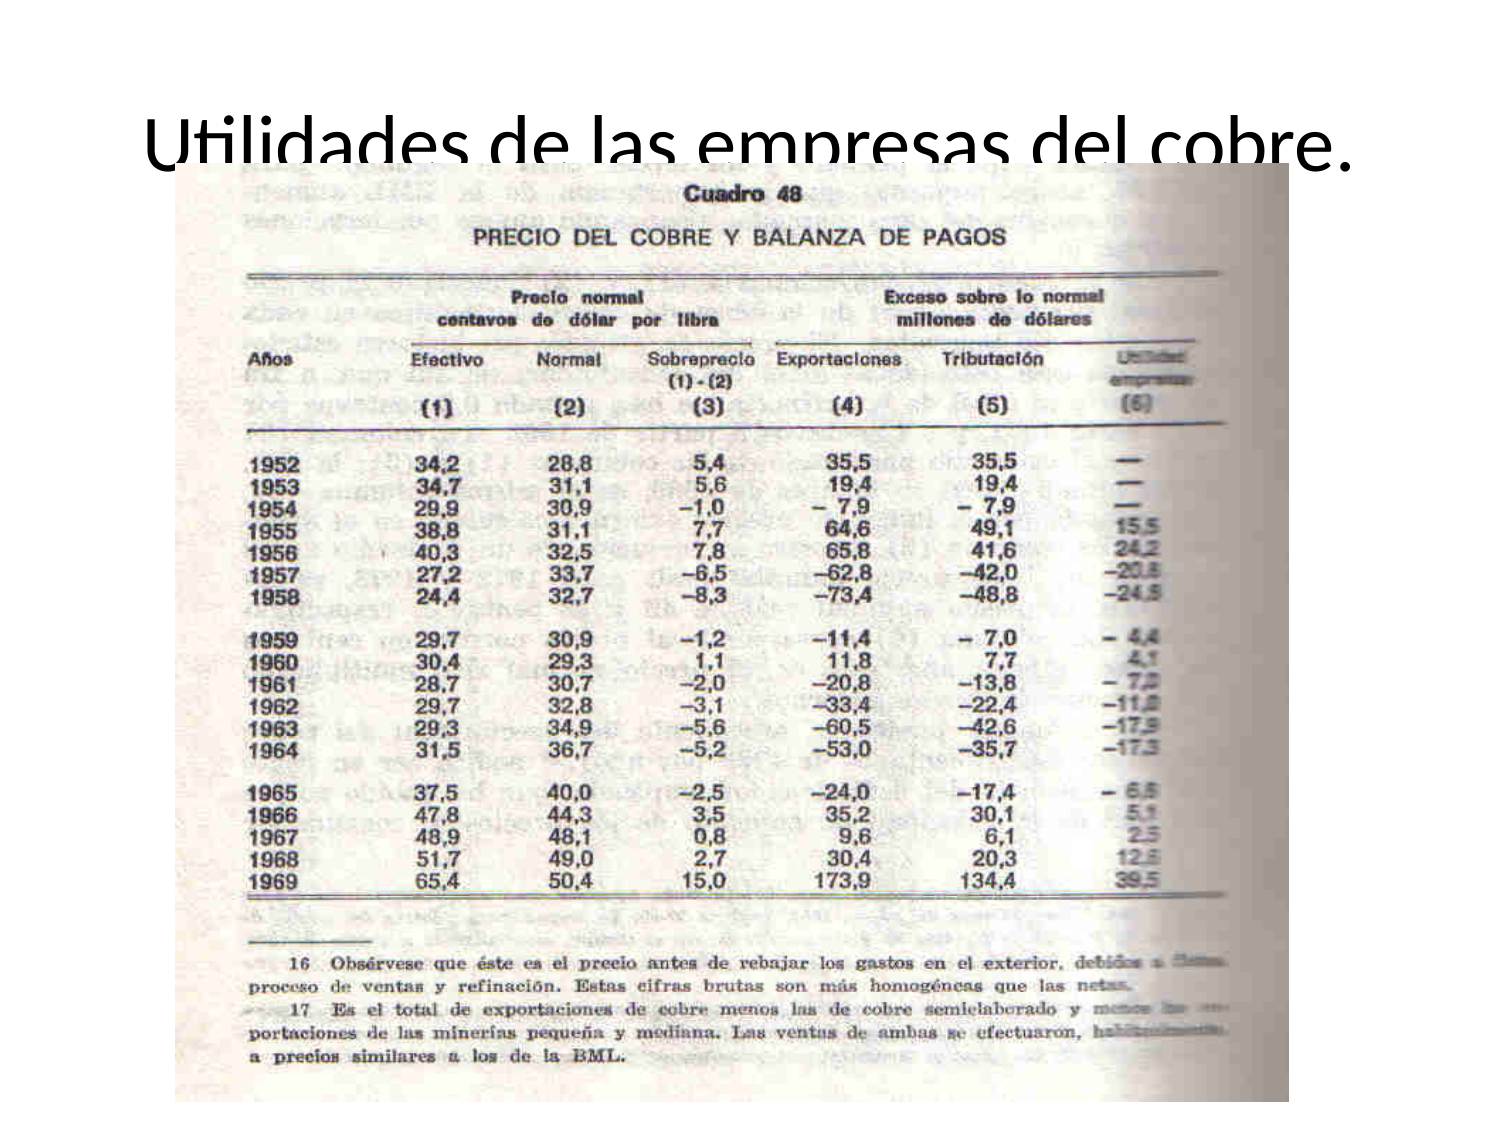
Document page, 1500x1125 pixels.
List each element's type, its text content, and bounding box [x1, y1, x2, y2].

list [175, 163, 1290, 1102]
title Utilidades de las empresas del cobre. [75, 45, 1425, 233]
